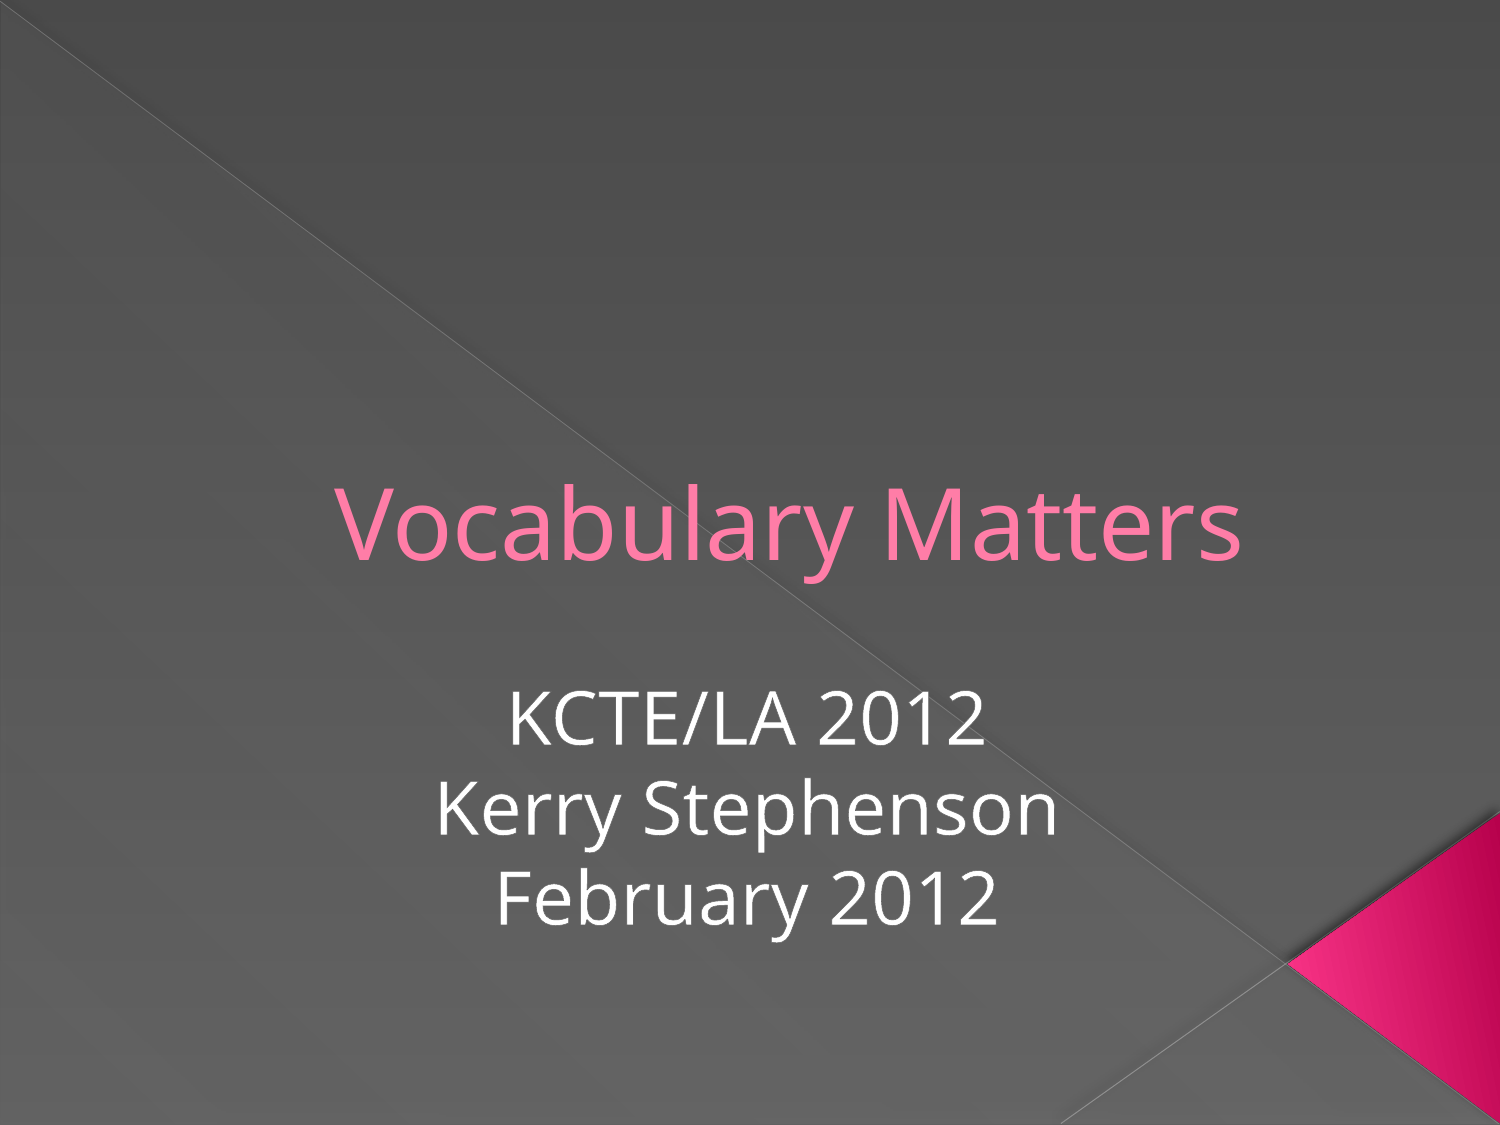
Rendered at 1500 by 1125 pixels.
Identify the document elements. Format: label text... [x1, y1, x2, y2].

title Vocabulary Matters [88, 127, 1412, 587]
subtitle KCTE/LA 2012 Kerry Stephenson February 2012 [88, 587, 1412, 988]
